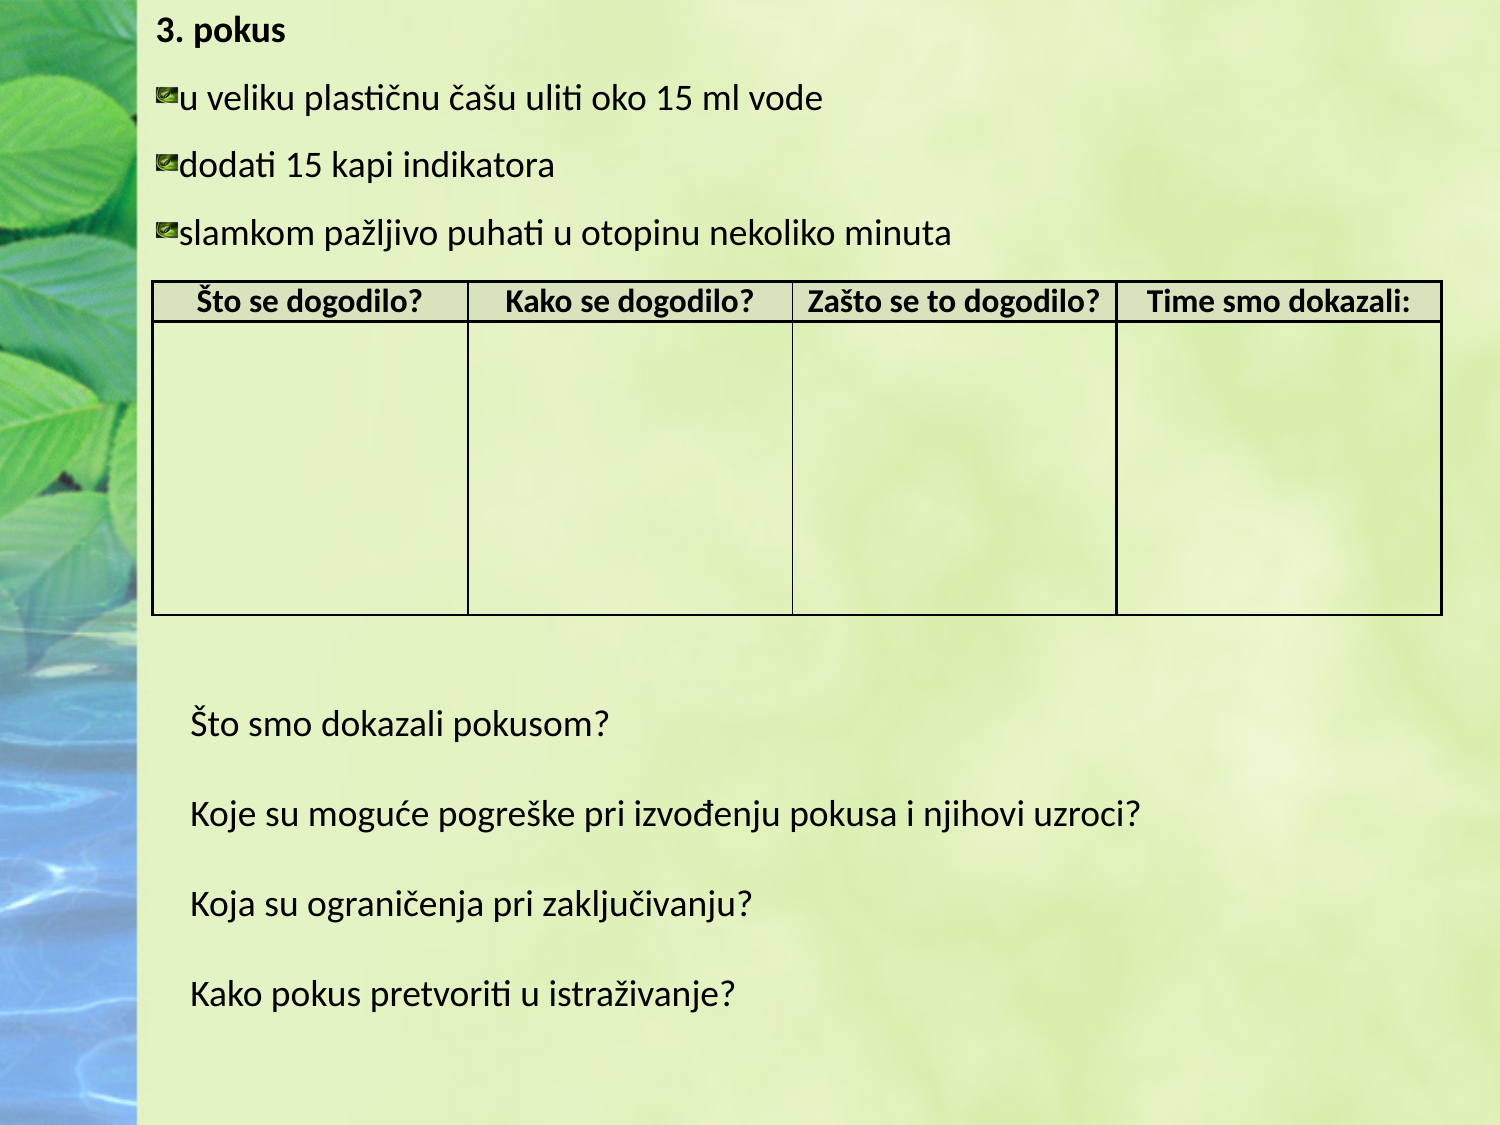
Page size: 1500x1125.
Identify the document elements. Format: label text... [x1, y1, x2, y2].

table_cell [1118, 323, 1440, 614]
table_header Zašto se to dogodilo? [793, 283, 1115, 320]
picture [155, 153, 179, 172]
picture [155, 221, 179, 239]
table_header Time smo dokazali: [1118, 283, 1440, 320]
table_cell [469, 323, 792, 614]
table_cell [154, 323, 467, 614]
picture [0, 0, 1500, 1125]
table_header Što se dogodilo? [154, 283, 467, 320]
table_header Kako se dogodilo? [469, 283, 792, 320]
picture [155, 86, 179, 104]
table_cell [793, 323, 1115, 614]
text_box 3. pokus u veliku plastičnu čašu uliti oko 15 ml vode dodati 15 kapi indikatora slamkom pažljivo puhati u otopinu nekoliko minuta [140, 0, 1454, 261]
text_box Što smo dokazali pokusom? Koje su moguće pogreške pri izvođenju pokusa i njihovi uzroci? Koja su ograničenja pri zaključivanju? Kako pokus pretvoriti u istraživanje? [175, 691, 1301, 1022]
